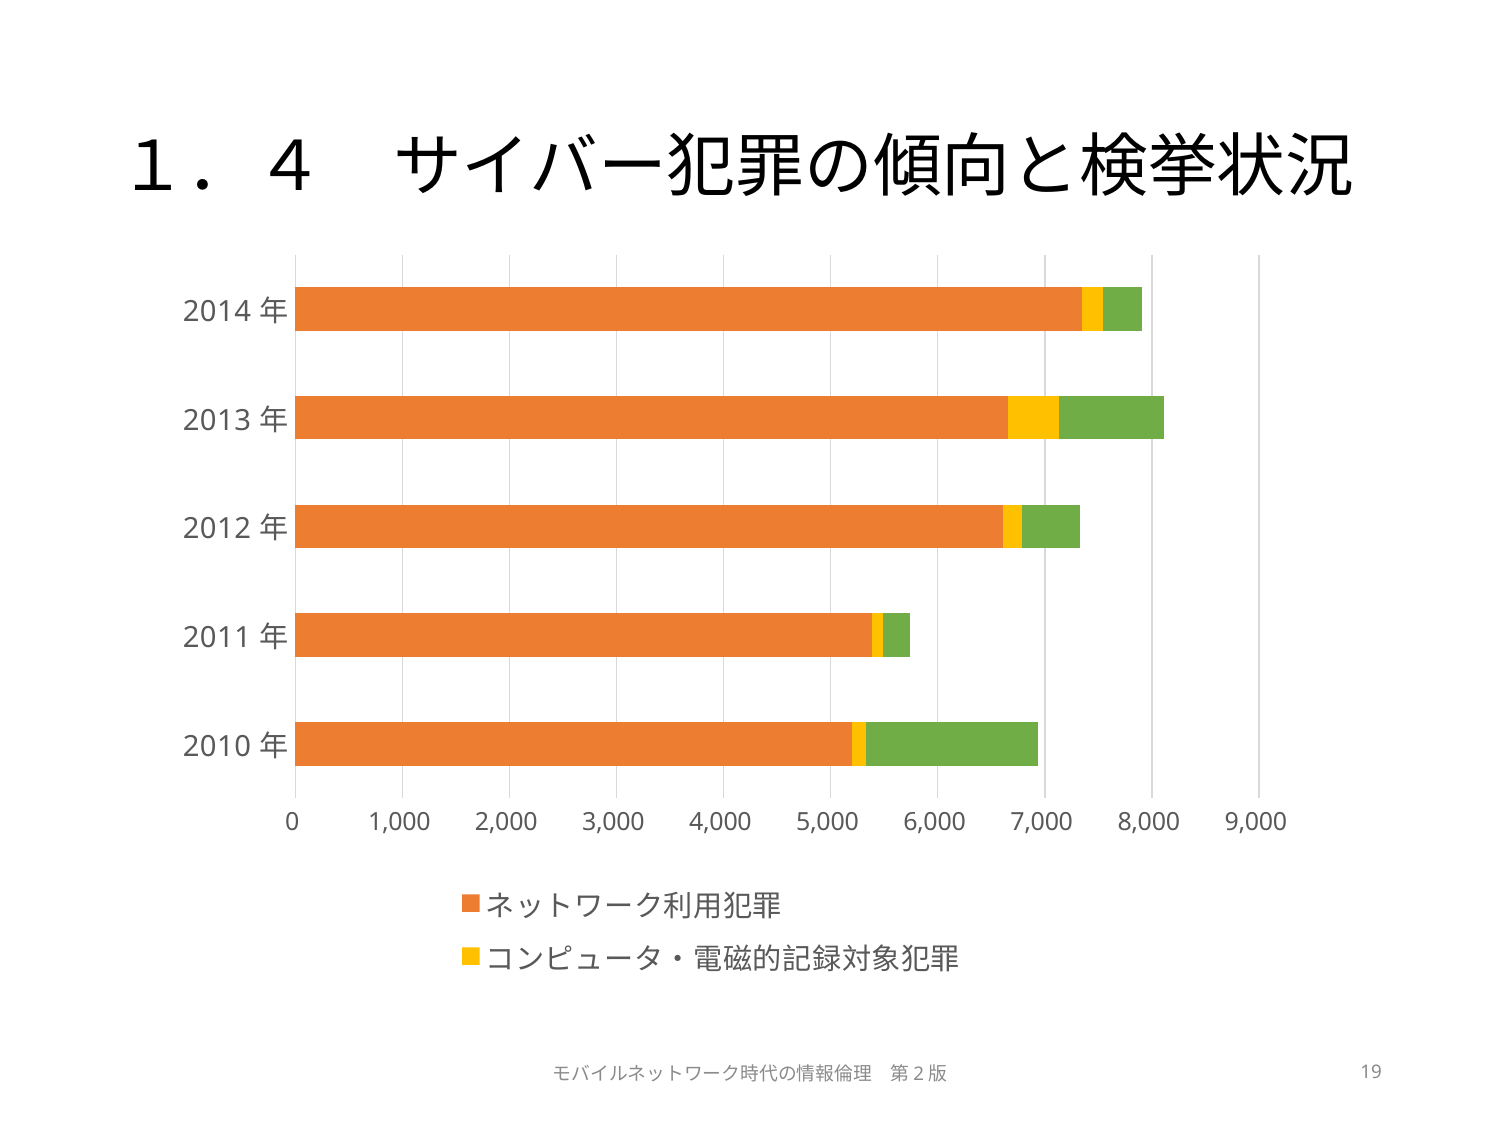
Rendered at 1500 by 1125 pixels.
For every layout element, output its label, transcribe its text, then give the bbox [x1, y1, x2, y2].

chart [159, 231, 1306, 1012]
slide_number 19 [1059, 1042, 1397, 1103]
footer モバイルネットワーク時代の情報倫理 第2版 [496, 1042, 1004, 1103]
title １．４ サイバー犯罪の傾向と検挙状況 [103, 59, 1397, 278]
